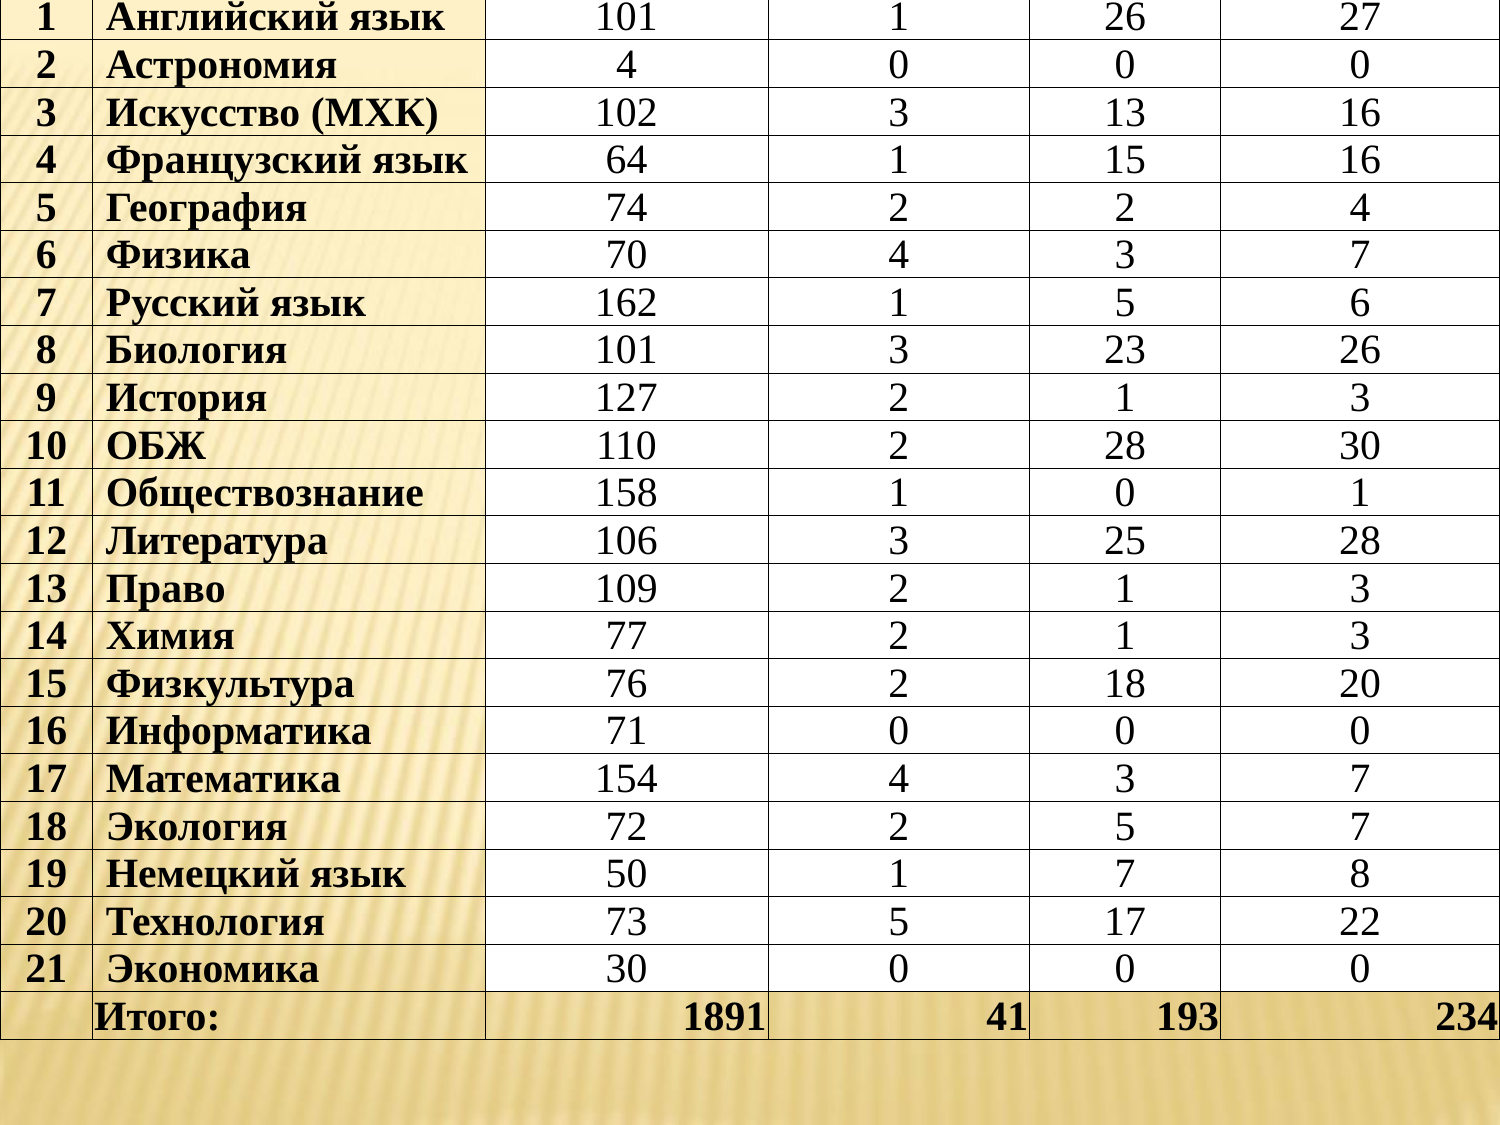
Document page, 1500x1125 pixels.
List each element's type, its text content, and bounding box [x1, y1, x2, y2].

table_cell 1 [769, 469, 1029, 515]
table_cell 154 [486, 754, 768, 801]
table_cell 1 [1221, 469, 1499, 515]
table_cell 17 [1, 754, 92, 801]
table_cell 13 [1030, 88, 1220, 135]
table_cell 2 [769, 183, 1029, 230]
table_cell 234 [1221, 992, 1499, 1039]
table_cell Технология [93, 897, 485, 944]
table_cell 101 [486, 0, 768, 39]
table_cell 26 [1221, 326, 1499, 373]
table_cell 0 [1030, 707, 1220, 753]
table_cell 0 [1221, 945, 1499, 991]
table_cell 2 [769, 374, 1029, 420]
table_cell 2 [1, 40, 92, 87]
table_cell 106 [486, 516, 768, 563]
table_cell 70 [486, 231, 768, 277]
table_cell 71 [486, 707, 768, 753]
table_cell 73 [486, 897, 768, 944]
table_cell 2 [769, 421, 1029, 468]
table_cell [1, 992, 92, 1039]
table_cell Физика [93, 231, 485, 277]
table_cell 1 [1030, 612, 1220, 658]
table_cell 20 [1, 897, 92, 944]
table_cell 11 [1, 469, 92, 515]
table_cell Литература [93, 516, 485, 563]
table_cell 5 [1030, 278, 1220, 325]
table_cell 7 [1030, 850, 1220, 896]
table_cell 1 [1, 0, 92, 39]
table_cell 16 [1221, 88, 1499, 135]
table_cell Итого: [93, 992, 485, 1039]
table_cell 6 [1, 231, 92, 277]
table_cell 3 [1030, 231, 1220, 277]
table_cell 3 [769, 516, 1029, 563]
table_cell 30 [1221, 421, 1499, 468]
table_cell 14 [1, 612, 92, 658]
table_cell 2 [769, 802, 1029, 849]
table_cell 64 [486, 136, 768, 182]
table_cell 7 [1221, 754, 1499, 801]
table_cell Обществознание [93, 469, 485, 515]
table_cell Право [93, 564, 485, 611]
table_cell 20 [1221, 659, 1499, 706]
table_cell 3 [1, 88, 92, 135]
table_cell География [93, 183, 485, 230]
table_cell 4 [769, 754, 1029, 801]
table_cell ОБЖ [93, 421, 485, 468]
table_cell 4 [1, 136, 92, 182]
table_cell 26 [1030, 0, 1220, 39]
table_cell 16 [1, 707, 92, 753]
table_cell 127 [486, 374, 768, 420]
table_cell Астрономия [93, 40, 485, 87]
table_cell 2 [1030, 183, 1220, 230]
table_cell 12 [1, 516, 92, 563]
table_cell 0 [1030, 469, 1220, 515]
table_cell 4 [769, 231, 1029, 277]
table_cell Французский язык [93, 136, 485, 182]
table_cell 76 [486, 659, 768, 706]
table_cell 162 [486, 278, 768, 325]
table_cell 5 [1, 183, 92, 230]
table_cell 1 [769, 278, 1029, 325]
table_cell 7 [1221, 802, 1499, 849]
table_cell 1 [1030, 564, 1220, 611]
table_cell 15 [1030, 136, 1220, 182]
table_cell 41 [769, 992, 1029, 1039]
table_cell 17 [1030, 897, 1220, 944]
table_cell 18 [1030, 659, 1220, 706]
table_cell 8 [1221, 850, 1499, 896]
table_cell 27 [1221, 0, 1499, 39]
table_cell 0 [1030, 945, 1220, 991]
table_cell 1 [769, 136, 1029, 182]
table_cell 0 [1221, 707, 1499, 753]
table_cell 3 [1221, 612, 1499, 658]
table_cell Биология [93, 326, 485, 373]
table_cell 6 [1221, 278, 1499, 325]
table_cell 21 [1, 945, 92, 991]
table_cell 101 [486, 326, 768, 373]
table_cell 28 [1221, 516, 1499, 563]
table_cell 3 [1030, 754, 1220, 801]
table_cell Математика [93, 754, 485, 801]
table_cell 2 [769, 659, 1029, 706]
picture [0, 1040, 1500, 1125]
table_cell 74 [486, 183, 768, 230]
table_cell 10 [1, 421, 92, 468]
table_cell 1 [769, 850, 1029, 896]
table_cell 110 [486, 421, 768, 468]
table_cell 7 [1221, 231, 1499, 277]
table_cell 0 [769, 945, 1029, 991]
table_cell 1 [1030, 374, 1220, 420]
table_cell 8 [1, 326, 92, 373]
table_cell 7 [1, 278, 92, 325]
table_cell 19 [1, 850, 92, 896]
table_cell Экология [93, 802, 485, 849]
table_cell 15 [1, 659, 92, 706]
table_cell 158 [486, 469, 768, 515]
table_cell 50 [486, 850, 768, 896]
table_cell 28 [1030, 421, 1220, 468]
table_cell 0 [1030, 40, 1220, 87]
table_cell 5 [769, 897, 1029, 944]
table_cell 5 [1030, 802, 1220, 849]
table_cell 72 [486, 802, 768, 849]
table_cell 0 [769, 707, 1029, 753]
table_cell 109 [486, 564, 768, 611]
table_cell Немецкий язык [93, 850, 485, 896]
table_cell 3 [1221, 374, 1499, 420]
table_cell 2 [769, 612, 1029, 658]
table_cell 3 [1221, 564, 1499, 611]
table_cell 30 [486, 945, 768, 991]
table_cell Искусство (МХК) [93, 88, 485, 135]
table_cell 3 [769, 326, 1029, 373]
table_cell Экономика [93, 945, 485, 991]
table_cell 13 [1, 564, 92, 611]
table_cell 3 [769, 88, 1029, 135]
table_cell Информатика [93, 707, 485, 753]
table_cell 18 [1, 802, 92, 849]
table_cell 193 [1030, 992, 1220, 1039]
table_cell 0 [769, 40, 1029, 87]
table_cell 2 [769, 564, 1029, 611]
table_cell Химия [93, 612, 485, 658]
table_cell 0 [1221, 40, 1499, 87]
table_cell Русский язык [93, 278, 485, 325]
table_cell 77 [486, 612, 768, 658]
table_cell 16 [1221, 136, 1499, 182]
table_cell 25 [1030, 516, 1220, 563]
table_cell 4 [1221, 183, 1499, 230]
table_cell 22 [1221, 897, 1499, 944]
table_cell 23 [1030, 326, 1220, 373]
table_cell 102 [486, 88, 768, 135]
table_cell 1891 [486, 992, 768, 1039]
table_cell 1 [769, 0, 1029, 39]
table_cell Физкультура [93, 659, 485, 706]
table_cell Английский язык [93, 0, 485, 39]
table_cell 9 [1, 374, 92, 420]
table_cell История [93, 374, 485, 420]
table_cell 4 [486, 40, 768, 87]
